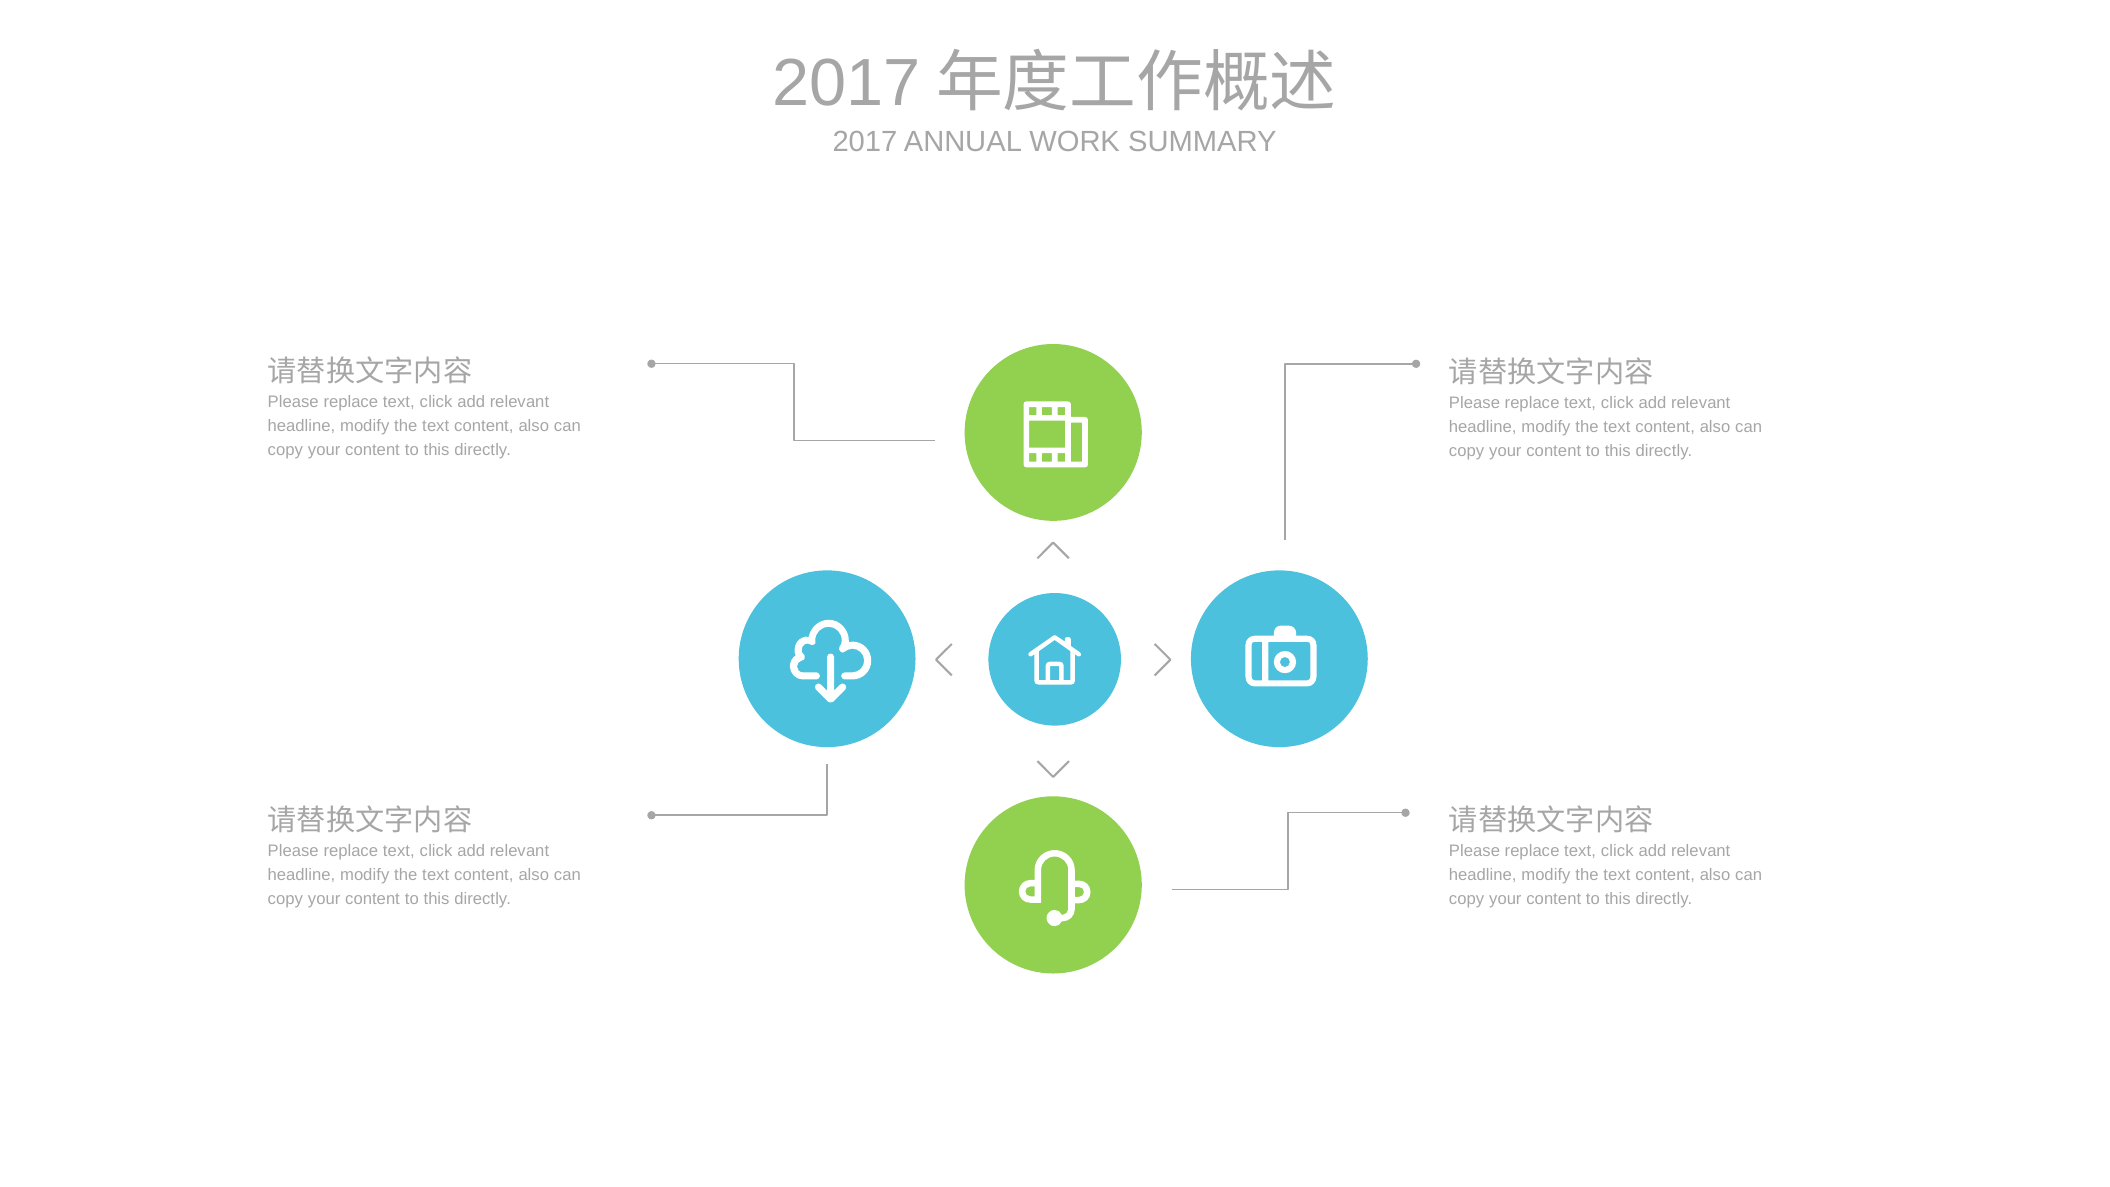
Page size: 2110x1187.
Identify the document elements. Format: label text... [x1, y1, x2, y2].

text_box 2017年度工作概述 [730, 38, 1379, 119]
text_box [738, 570, 916, 748]
text_box 2017 ANNUAL WORK SUMMARY [824, 122, 1285, 158]
text_box [647, 764, 828, 820]
text_box 请替换文字内容 Please replace text, click add relevant headline, modify the text content, also can copy your content to this directly. [1449, 794, 1798, 908]
text_box [1171, 808, 1410, 891]
text_box [1023, 401, 1088, 468]
text_box [1018, 850, 1091, 927]
text_box [1154, 643, 1171, 676]
text_box [647, 359, 935, 442]
text_box [1190, 570, 1368, 748]
text_box [964, 343, 1142, 521]
text_box 请替换文字内容 Please replace text, click add relevant headline, modify the text content, also can copy your content to this directly. [267, 345, 617, 460]
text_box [789, 619, 872, 703]
text_box 请替换文字内容 Please replace text, click add relevant headline, modify the text content, also can copy your content to this directly. [267, 794, 617, 908]
text_box [1037, 761, 1069, 777]
text_box [936, 643, 952, 676]
text_box [1037, 542, 1069, 559]
text_box [1284, 359, 1421, 541]
text_box [964, 796, 1142, 974]
text_box [988, 593, 1121, 726]
text_box [1028, 635, 1081, 685]
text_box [1245, 625, 1317, 687]
text_box 请替换文字内容 Please replace text, click add relevant headline, modify the text content, also can copy your content to this directly. [1449, 346, 1798, 460]
